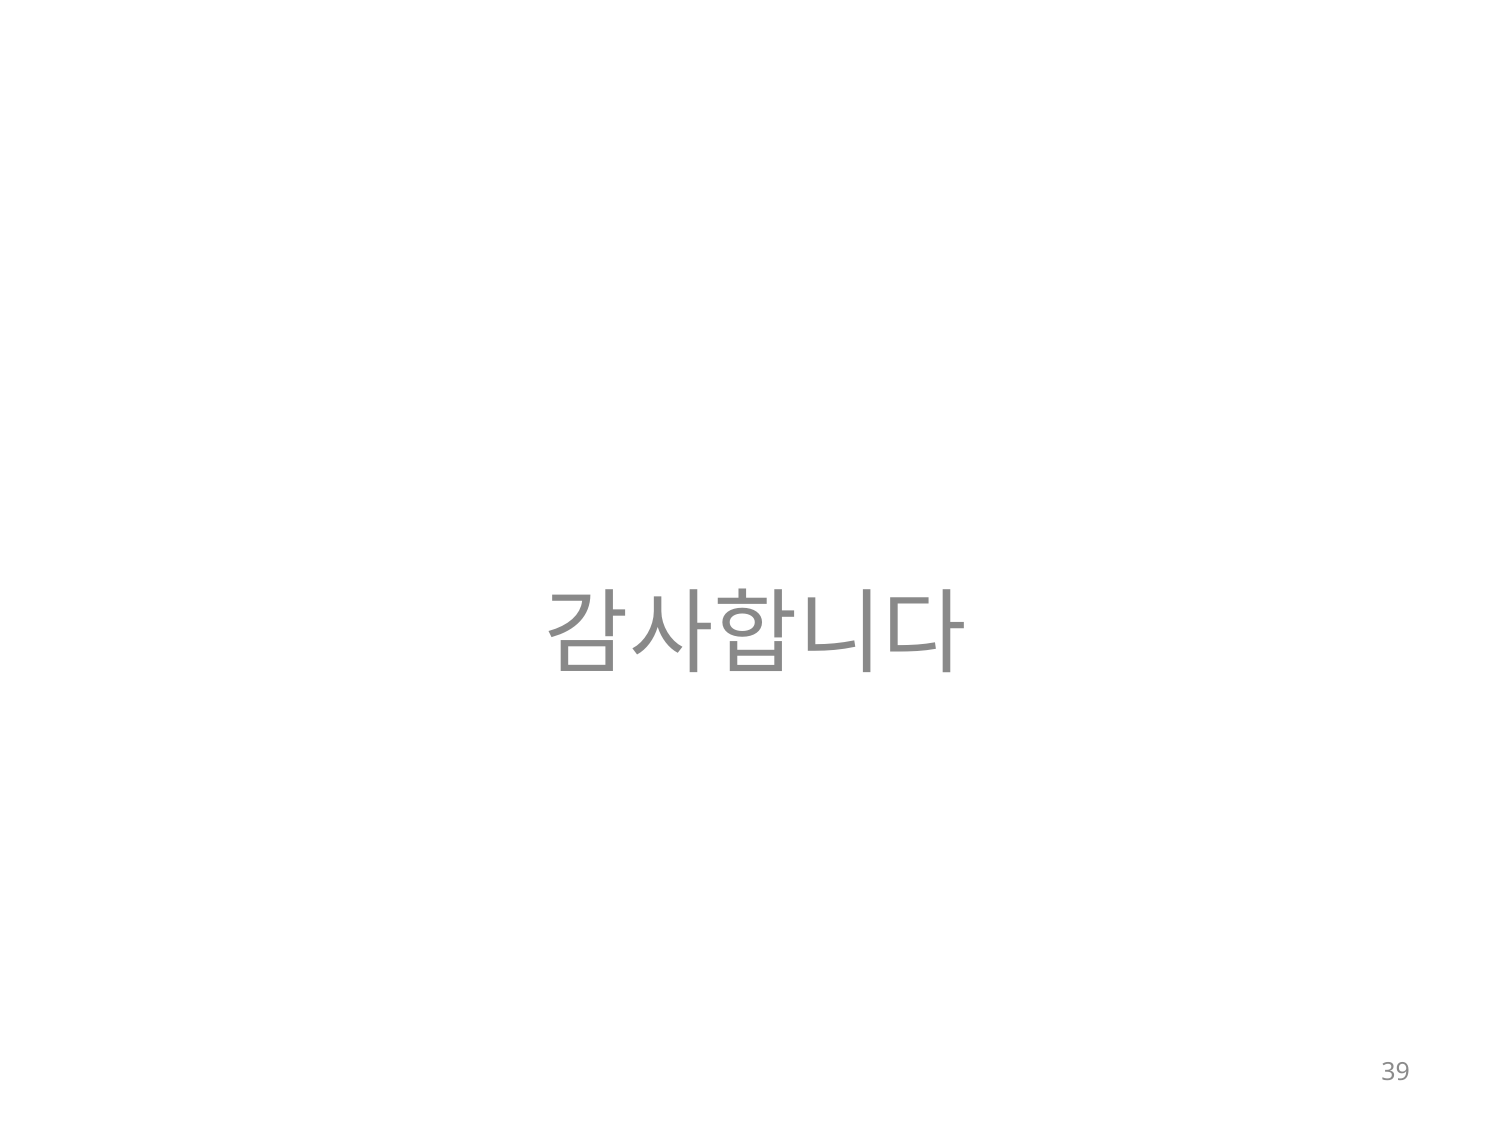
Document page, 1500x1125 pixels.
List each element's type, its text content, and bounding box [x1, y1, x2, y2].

subtitle 감사합니다 [147, 208, 1365, 964]
slide_number 39 [1074, 1042, 1425, 1103]
